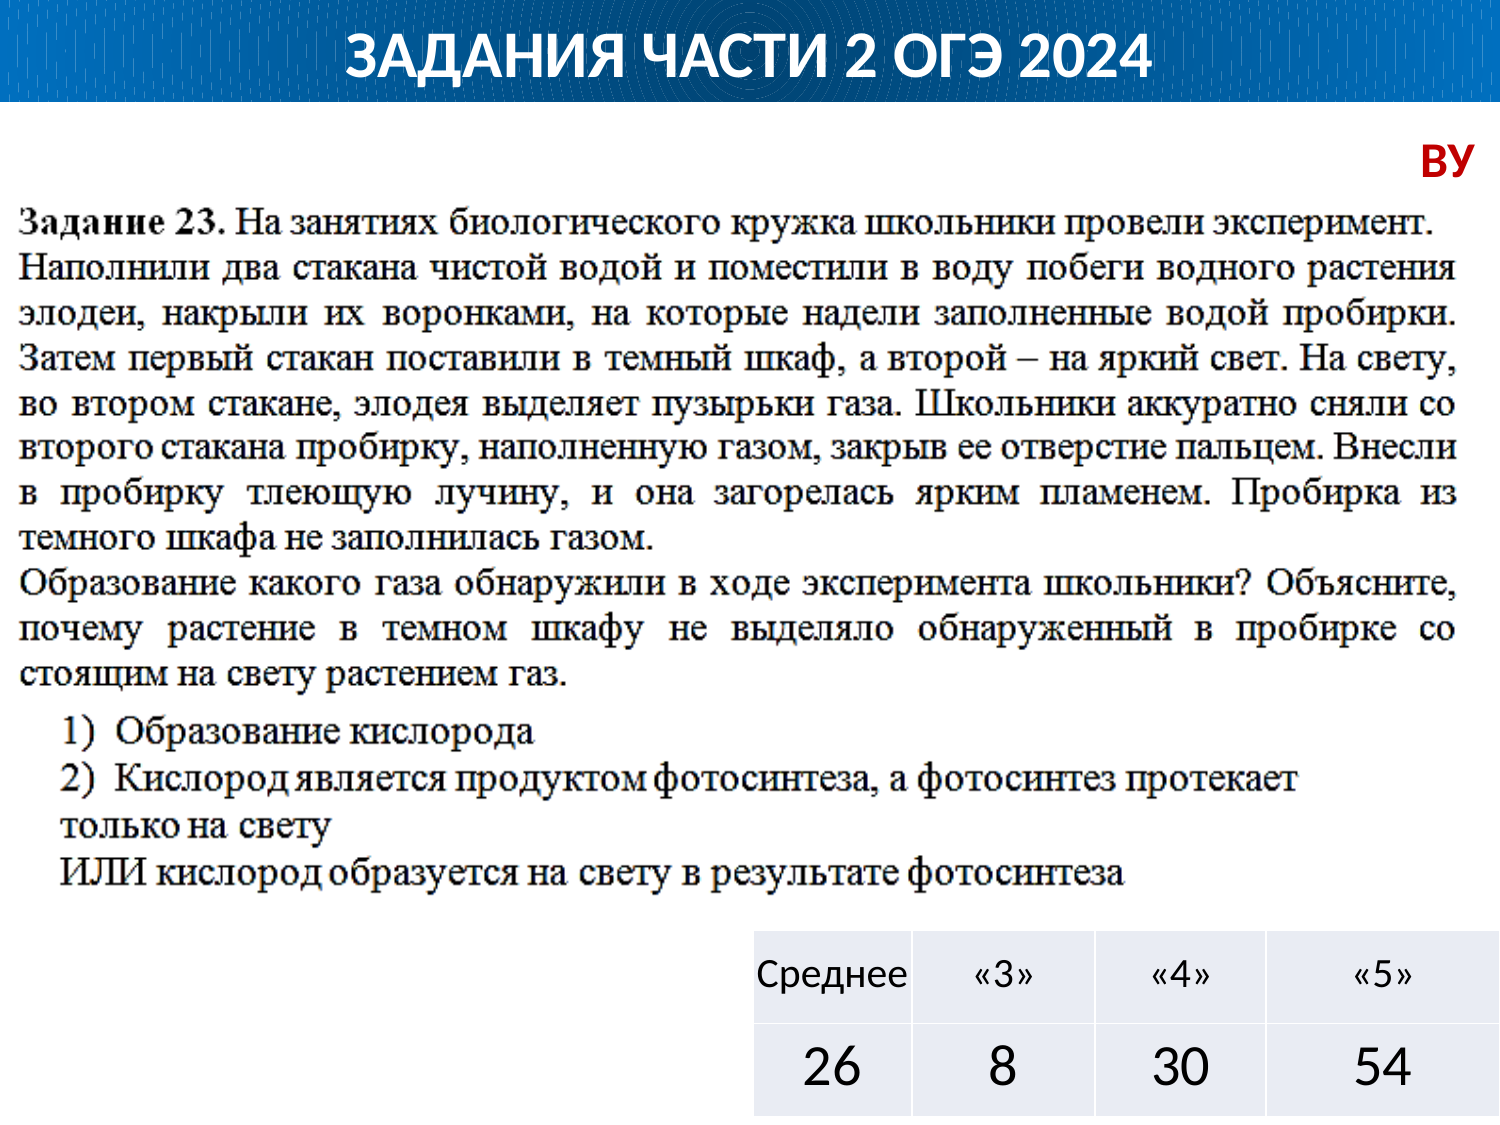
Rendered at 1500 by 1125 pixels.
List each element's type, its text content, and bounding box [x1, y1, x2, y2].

text_box ВУ [1405, 120, 1500, 195]
table_header Среднее [754, 931, 911, 1023]
table_cell 26 [754, 1024, 911, 1116]
table_cell 8 [913, 1024, 1094, 1116]
table_cell 54 [1267, 1024, 1499, 1116]
table_header «5» [1267, 931, 1499, 1023]
title ЗАДАНИЯ ЧАСТИ 2 ОГЭ 2024 [0, 0, 1500, 102]
picture [52, 705, 1335, 908]
table_cell 30 [1096, 1024, 1265, 1116]
table_header «3» [913, 931, 1094, 1023]
table_header «4» [1096, 931, 1265, 1023]
picture [0, 195, 1500, 701]
